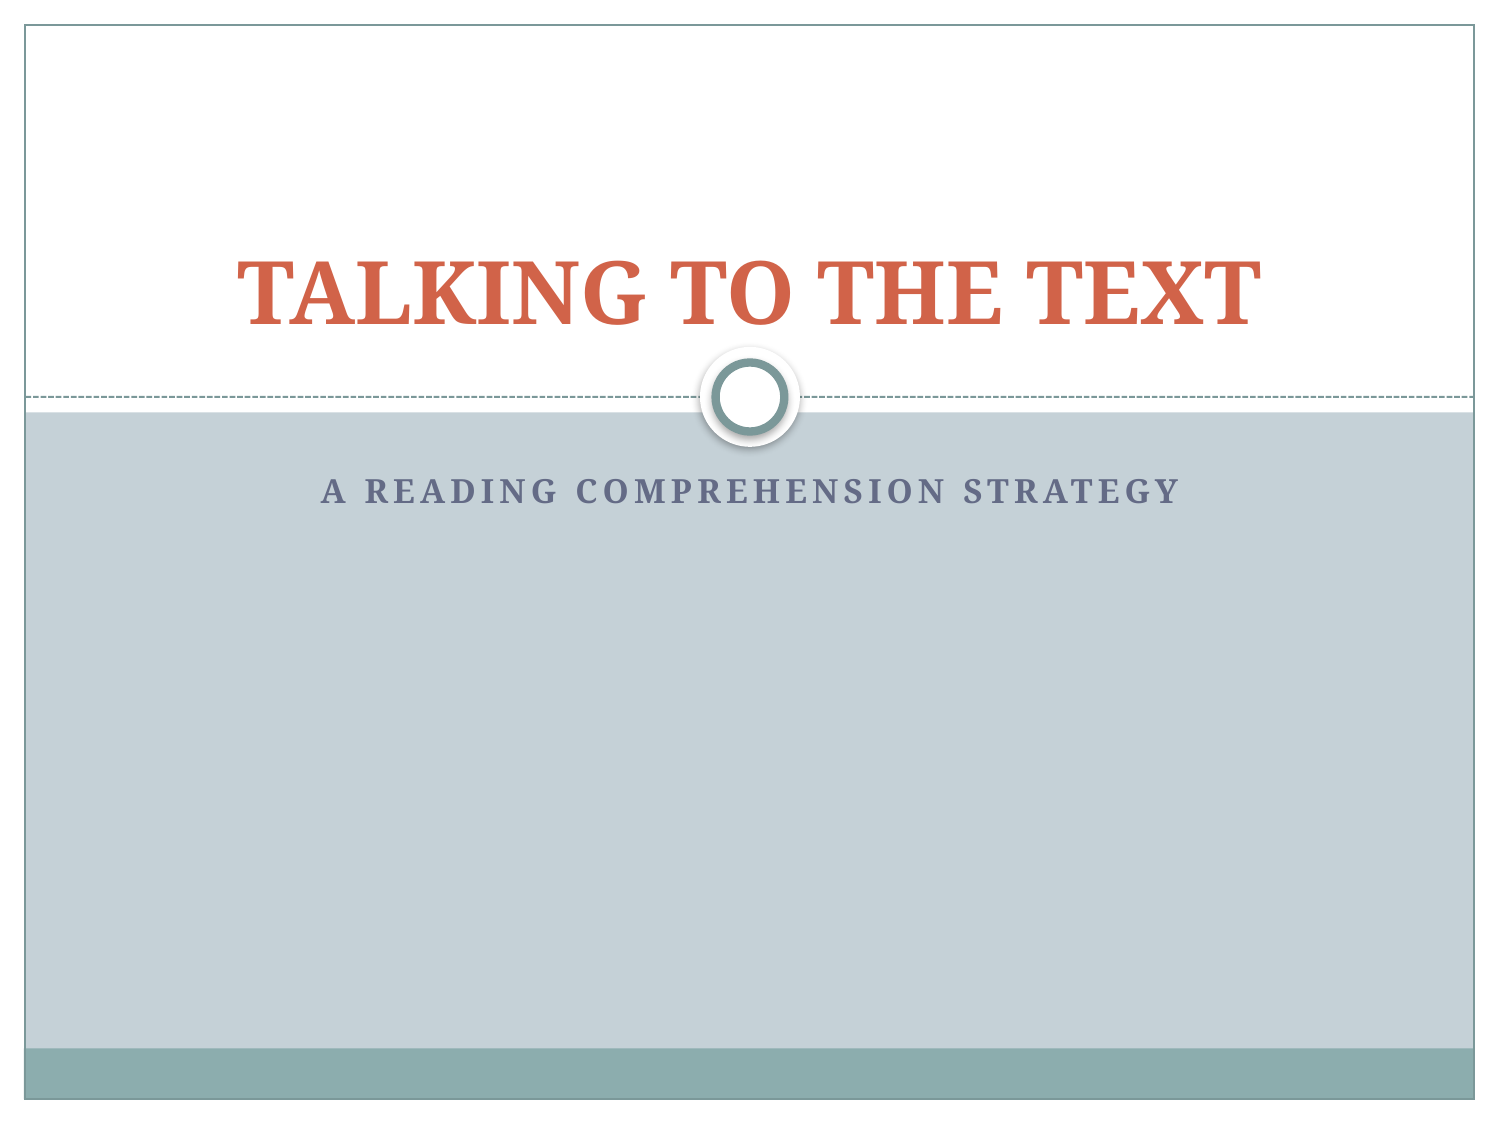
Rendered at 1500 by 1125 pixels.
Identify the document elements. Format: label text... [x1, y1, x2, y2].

title TALKING TO THE TEXT [112, 62, 1388, 351]
subtitle A reading Comprehension Strategy [224, 462, 1276, 751]
